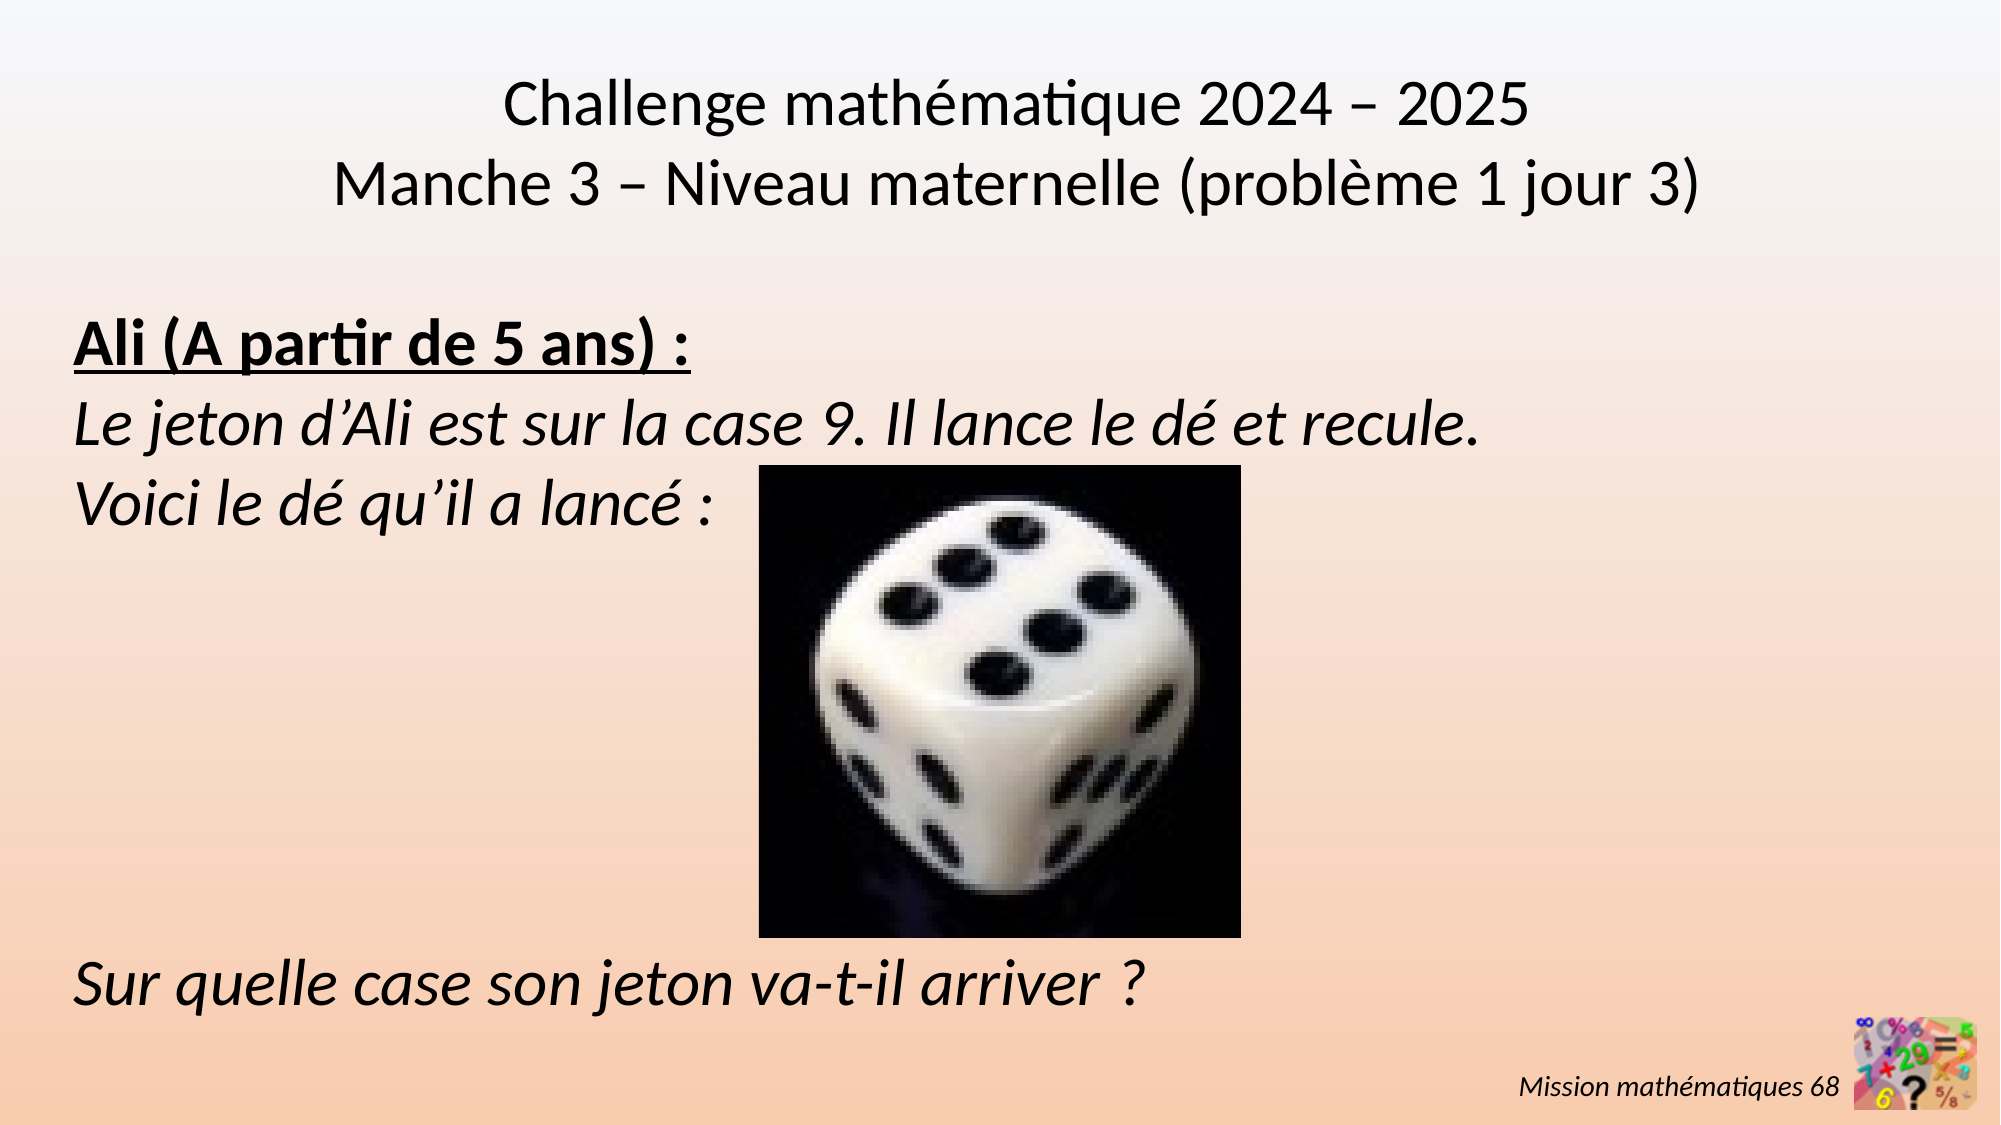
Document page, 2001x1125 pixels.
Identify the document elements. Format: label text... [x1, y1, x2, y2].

picture [758, 465, 1241, 938]
text_box Mission mathématiques 68 [1501, 1059, 1854, 1110]
text_box Challenge mathématique 2024 – 2025 Manche 3 – Niveau maternelle (problème 1 jour 3) Ali (A partir de 5 ans) : Le jeton d’Ali est sur la case 9. Il lance le dé et recule. Voici le dé qu’il a lancé : Sur quelle case son jeton va-t-il arriver ? [58, 51, 1977, 1026]
picture [1854, 1017, 1977, 1110]
